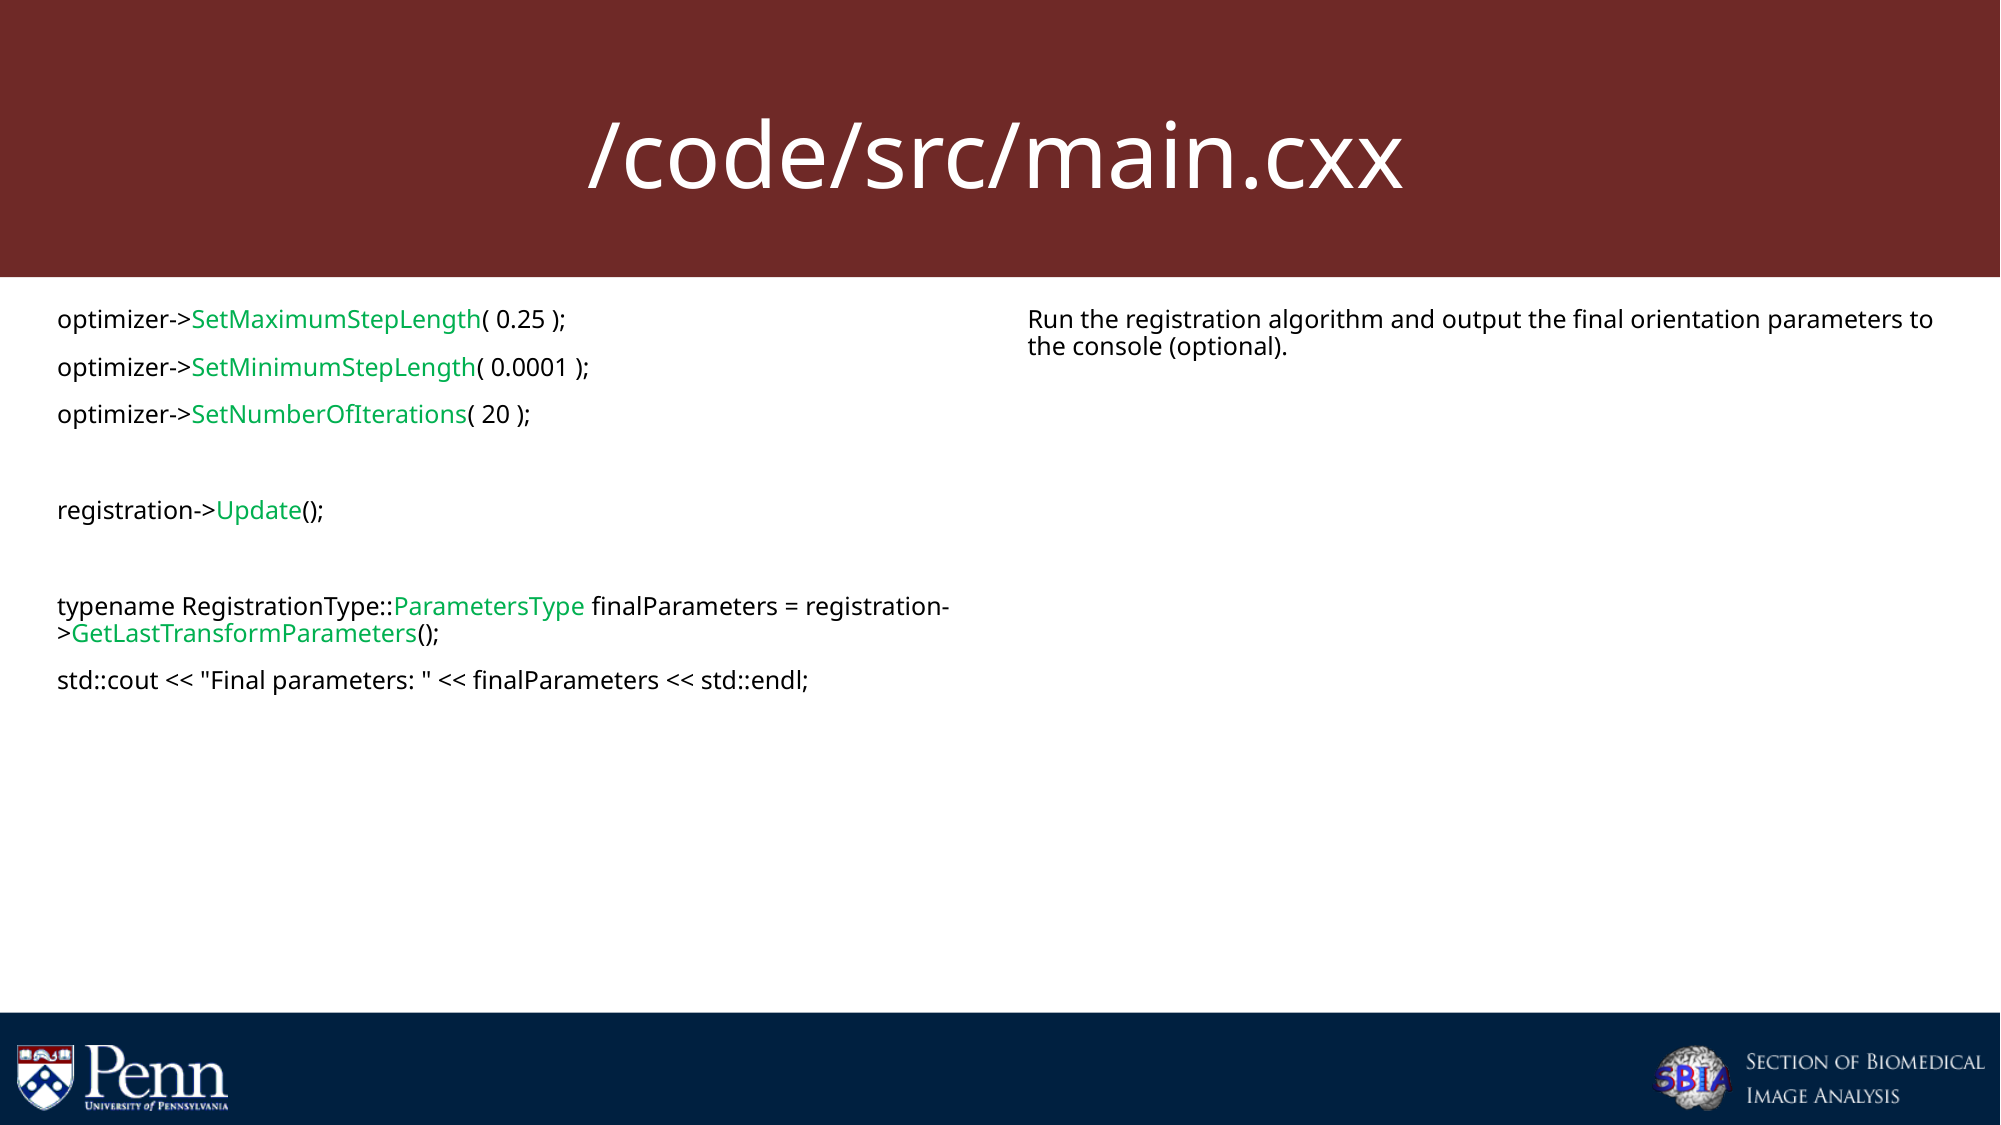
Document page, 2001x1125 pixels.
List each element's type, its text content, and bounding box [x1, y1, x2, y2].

list optimizer->SetMaximumStepLength( 0.25 ); optimizer->SetMinimumStepLength( 0.0001 ); optimizer->SetNumberOfIterations( 20 ); registration->Update(); typename RegistrationType::ParametersType finalParameters = registration->GetLastTransformParameters(); std::cout << "Final parameters: " << finalParameters << std::endl; [42, 299, 988, 1014]
picture [17, 1045, 228, 1111]
picture [1652, 1044, 1985, 1112]
list Run the registration algorithm and output the final orientation parameters to the console (optional). [1012, 299, 1952, 1014]
title /code/src/main.cxx [42, 43, 1952, 275]
